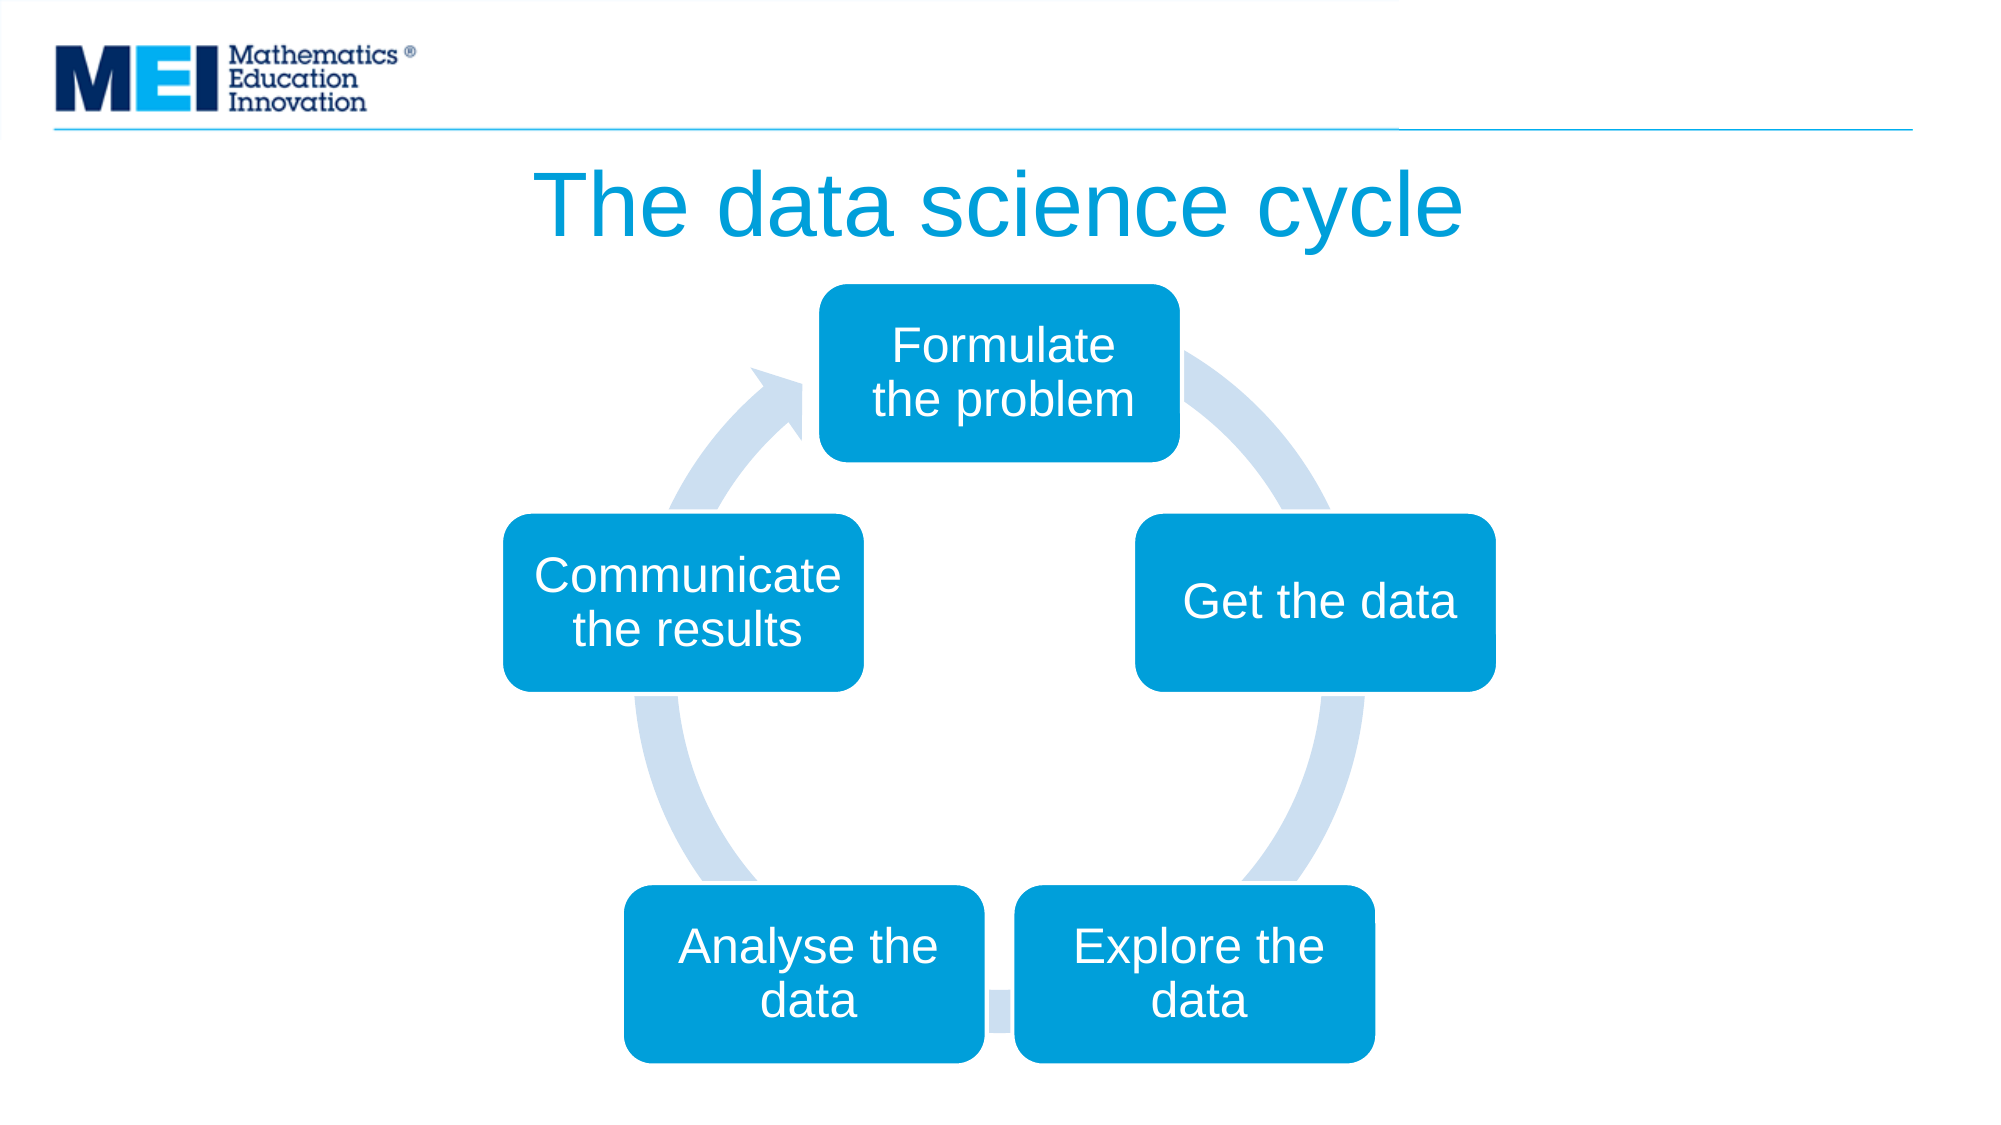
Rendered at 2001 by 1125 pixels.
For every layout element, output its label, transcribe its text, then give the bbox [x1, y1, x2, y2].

title The data science cycle [99, 137, 1900, 233]
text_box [365, 281, 1634, 1067]
picture [0, 0, 2000, 140]
